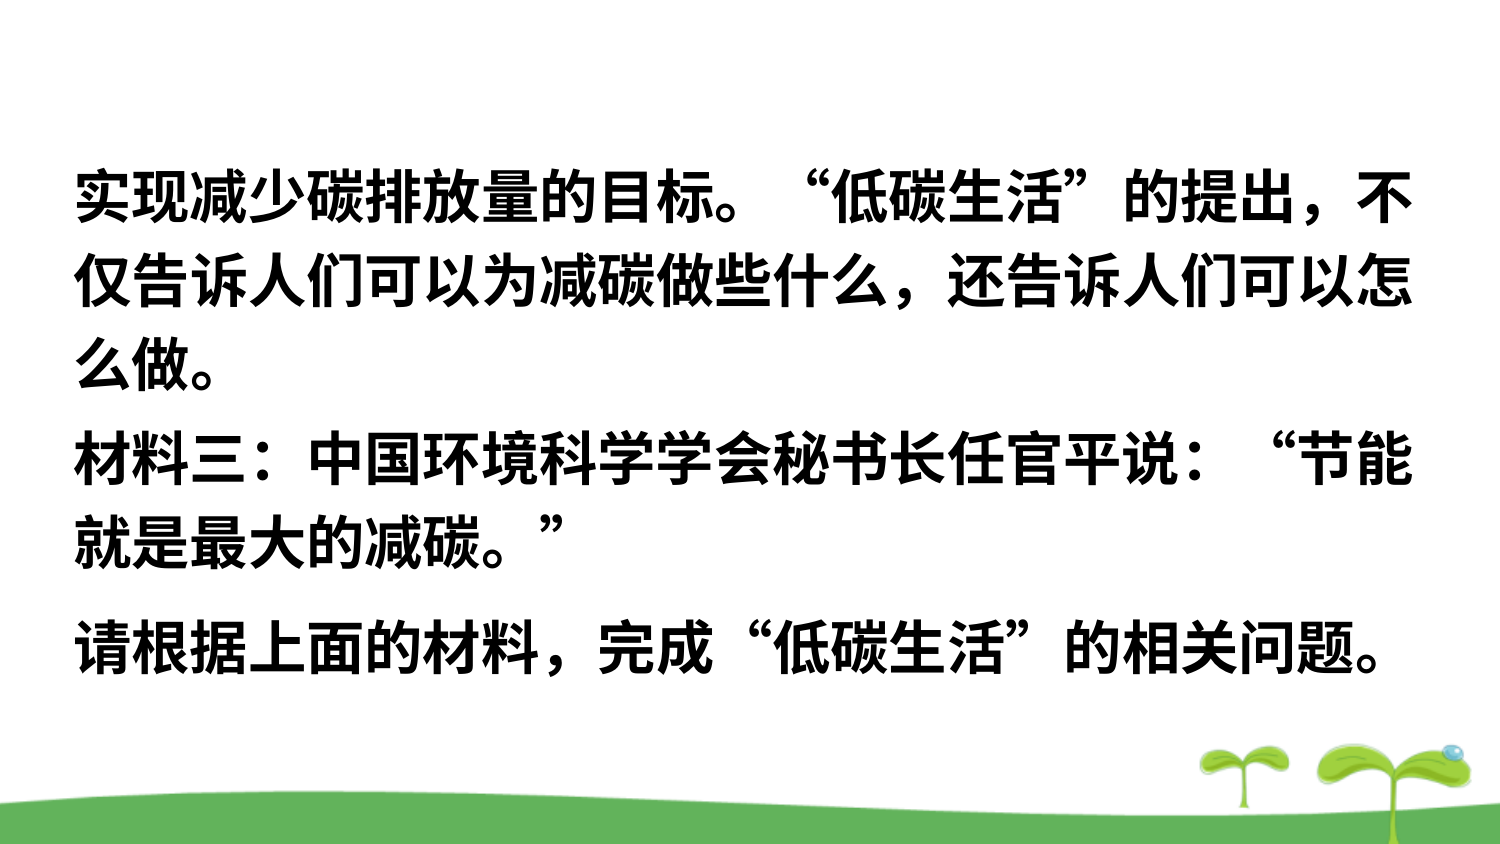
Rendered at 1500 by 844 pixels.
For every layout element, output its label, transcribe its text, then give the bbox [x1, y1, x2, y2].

picture [0, 0, 1500, 844]
text_box 实现减少碳排放量的目标。“低碳生活”的提出，不仅告诉人们可以为减碳做些什么，还告诉人们可以怎么做。 材料三：中国环境科学学会秘书长任官平说：“节能就是最大的减碳。” 请根据上面的材料，完成“低碳生活”的相关问题。 [58, 138, 1441, 689]
